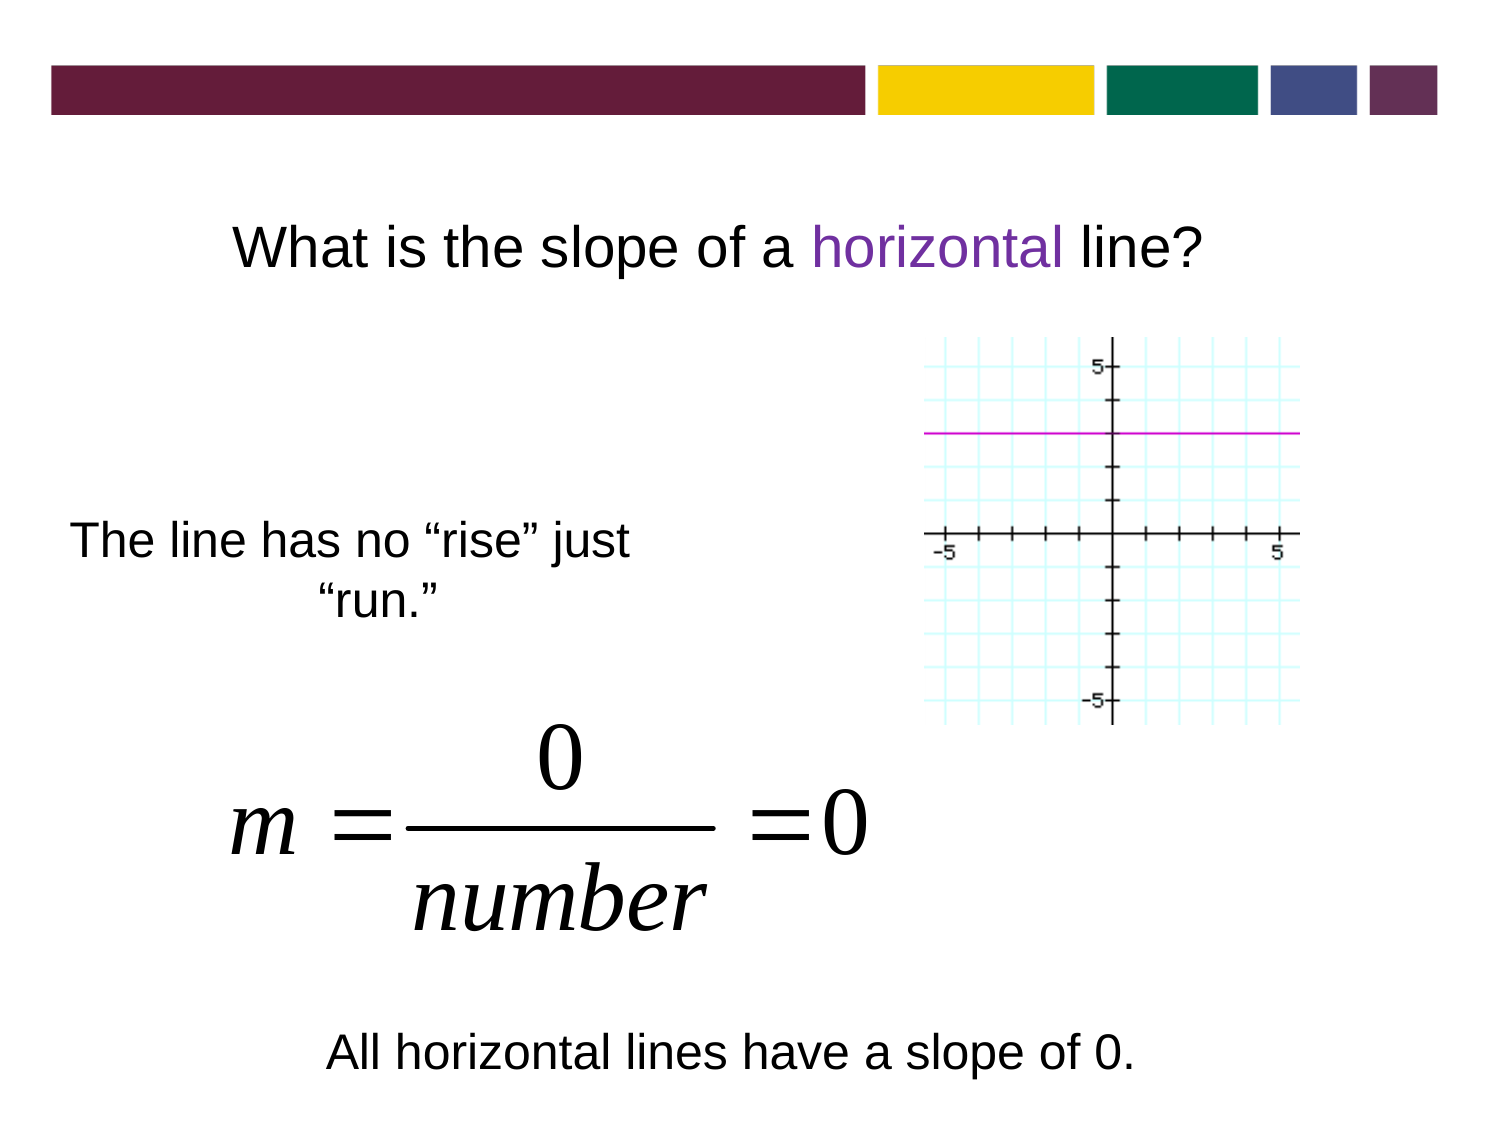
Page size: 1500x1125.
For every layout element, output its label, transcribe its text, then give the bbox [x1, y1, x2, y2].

text_box All horizontal lines have a slope of 0. [87, 1012, 1375, 1088]
title What is the slope of a horizontal line? [0, 187, 1438, 301]
list The line has no “rise” just “run.” [49, 499, 651, 726]
picture [37, 49, 1438, 116]
picture [924, 337, 1301, 726]
picture [212, 699, 888, 953]
